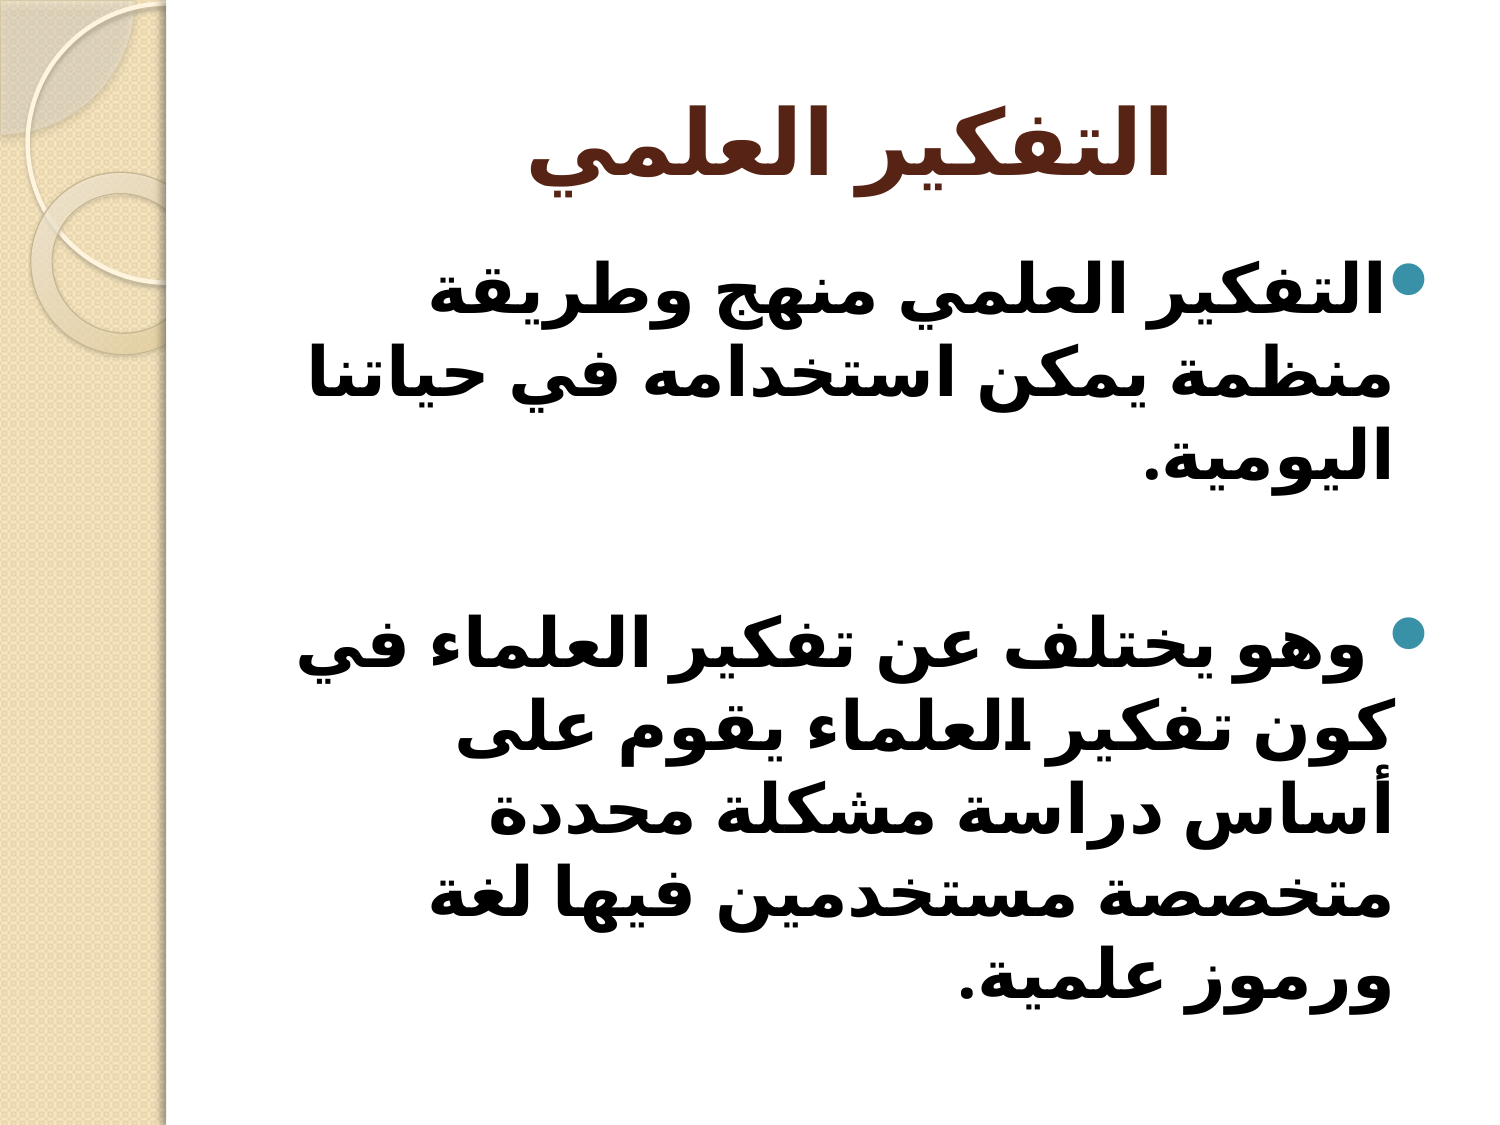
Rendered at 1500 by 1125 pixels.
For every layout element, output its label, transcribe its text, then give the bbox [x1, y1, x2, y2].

title التفكير العلمي [235, 45, 1466, 233]
list التفكير العلمي منهج وطريقة منظمة يمكن استخدامه في حياتنا اليومية. وهو يختلف عن تفكير العلماء في كون تفكير العلماء يقوم على أساس دراسة مشكلة محددة متخصصة مستخدمين فيها لغة ورموز علمية. [235, 237, 1466, 1025]
